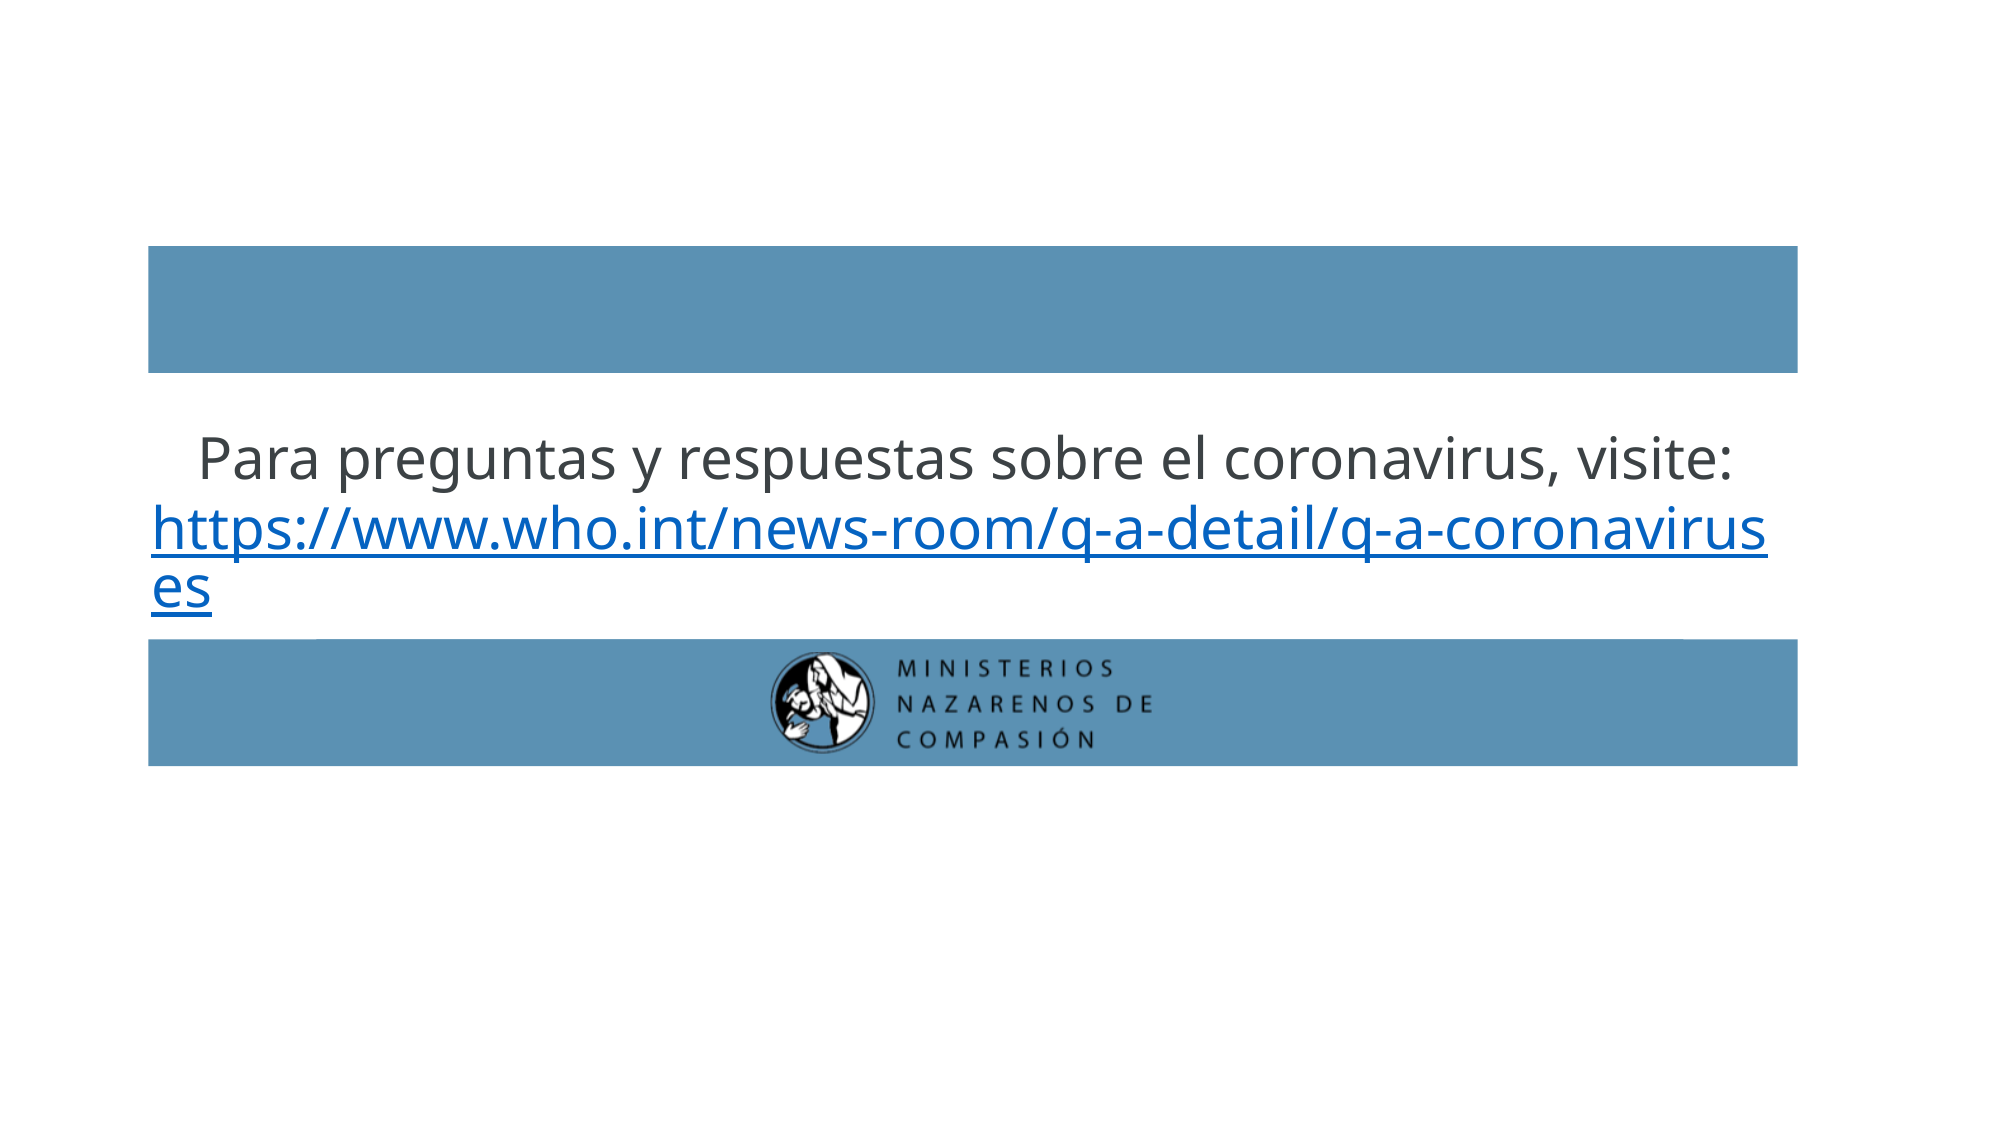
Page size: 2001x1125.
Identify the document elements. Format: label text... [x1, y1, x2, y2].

text_box [147, 638, 1799, 767]
text_box Para preguntas y respuestas sobre el coronavirus, visite: https://www.who.int/news-room/q-a-detail/q-a-coronaviruses [136, 413, 1810, 678]
picture [770, 652, 1176, 754]
text_box [147, 245, 1799, 374]
